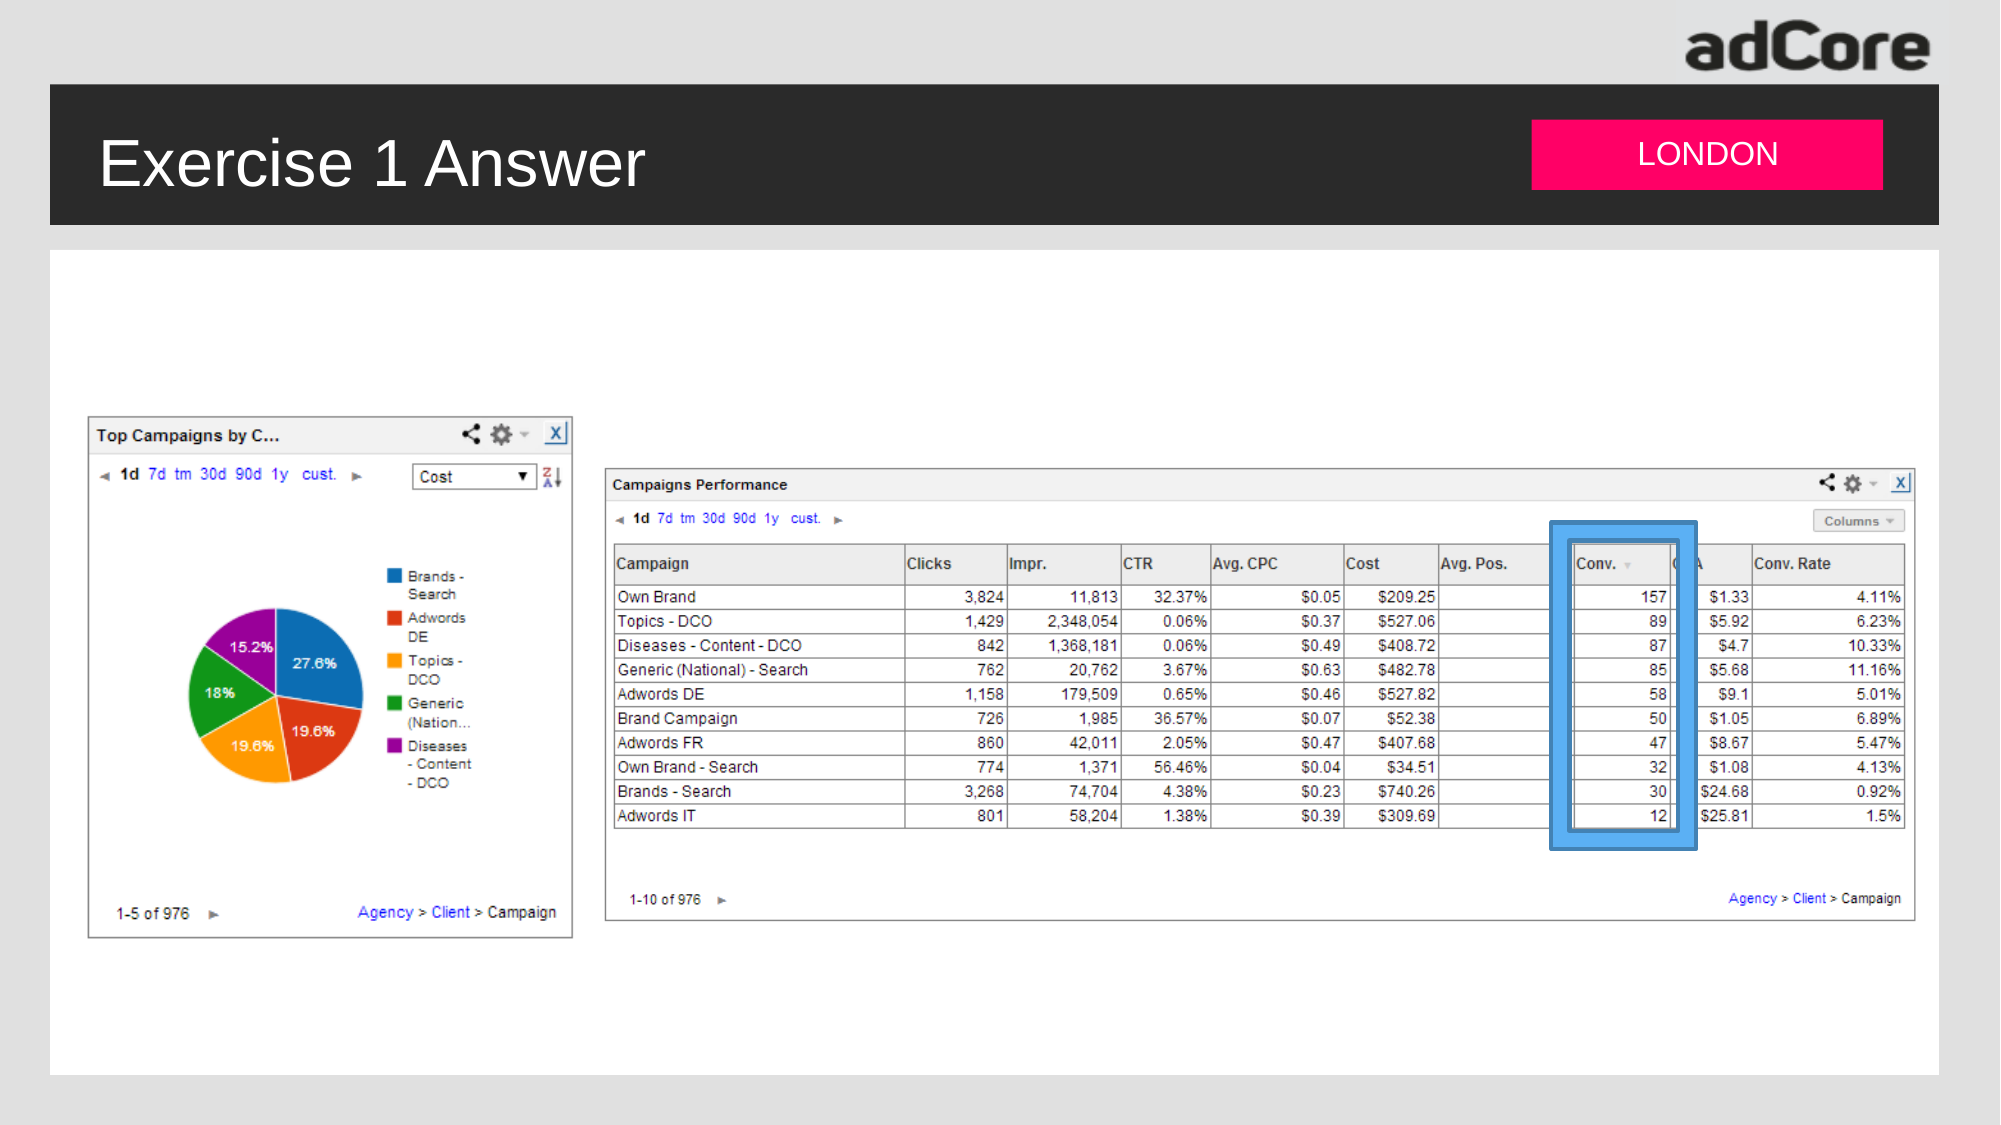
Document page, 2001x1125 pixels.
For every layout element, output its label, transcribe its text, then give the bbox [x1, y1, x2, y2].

list LONDON [1533, 125, 1884, 188]
list Exercise 1 Answer [83, 112, 1450, 200]
picture [82, 409, 582, 946]
picture [596, 462, 1922, 934]
picture [1676, 0, 1949, 85]
